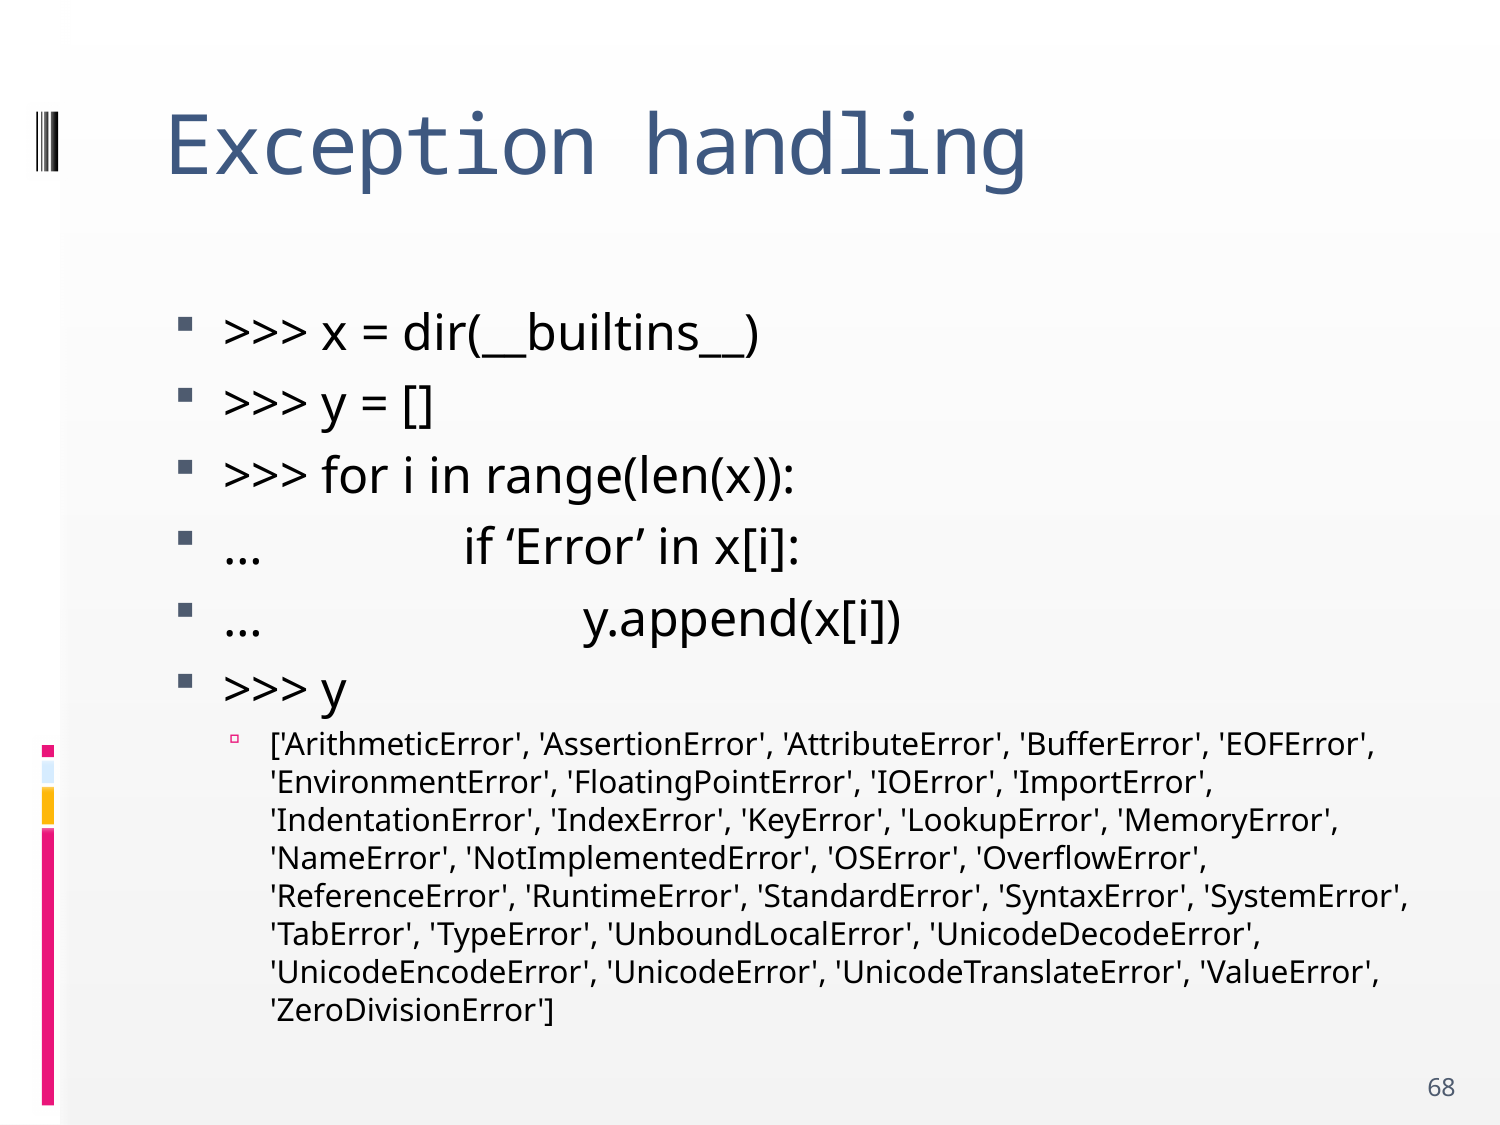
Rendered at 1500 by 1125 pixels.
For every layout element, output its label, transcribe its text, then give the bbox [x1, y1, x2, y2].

slide_number 68 [1412, 1052, 1488, 1113]
title Exception handling [150, 83, 1425, 234]
list >>> x = dir(__builtins__) >>> y = [] >>> for i in range(len(x)): … if ‘Error’ in x[i]: … y.append(x[i]) >>> y ['ArithmeticError', 'AssertionError', 'AttributeError', 'BufferError', 'EOFError', 'EnvironmentError', 'FloatingPointError', 'IOError', 'ImportError', 'IndentationError', 'IndexError', 'KeyError', 'LookupError', 'MemoryError', 'NameError', 'NotImplementedError', 'OSError', 'OverflowError', 'ReferenceError', 'RuntimeError', 'StandardError', 'SyntaxError', 'SystemError', 'TabError', 'TypeError', 'UnboundLocalError', 'UnicodeDecodeError', 'UnicodeEncodeError', 'UnicodeError', 'UnicodeTranslateError', 'ValueError', 'ZeroDivisionError'] [150, 292, 1425, 1043]
